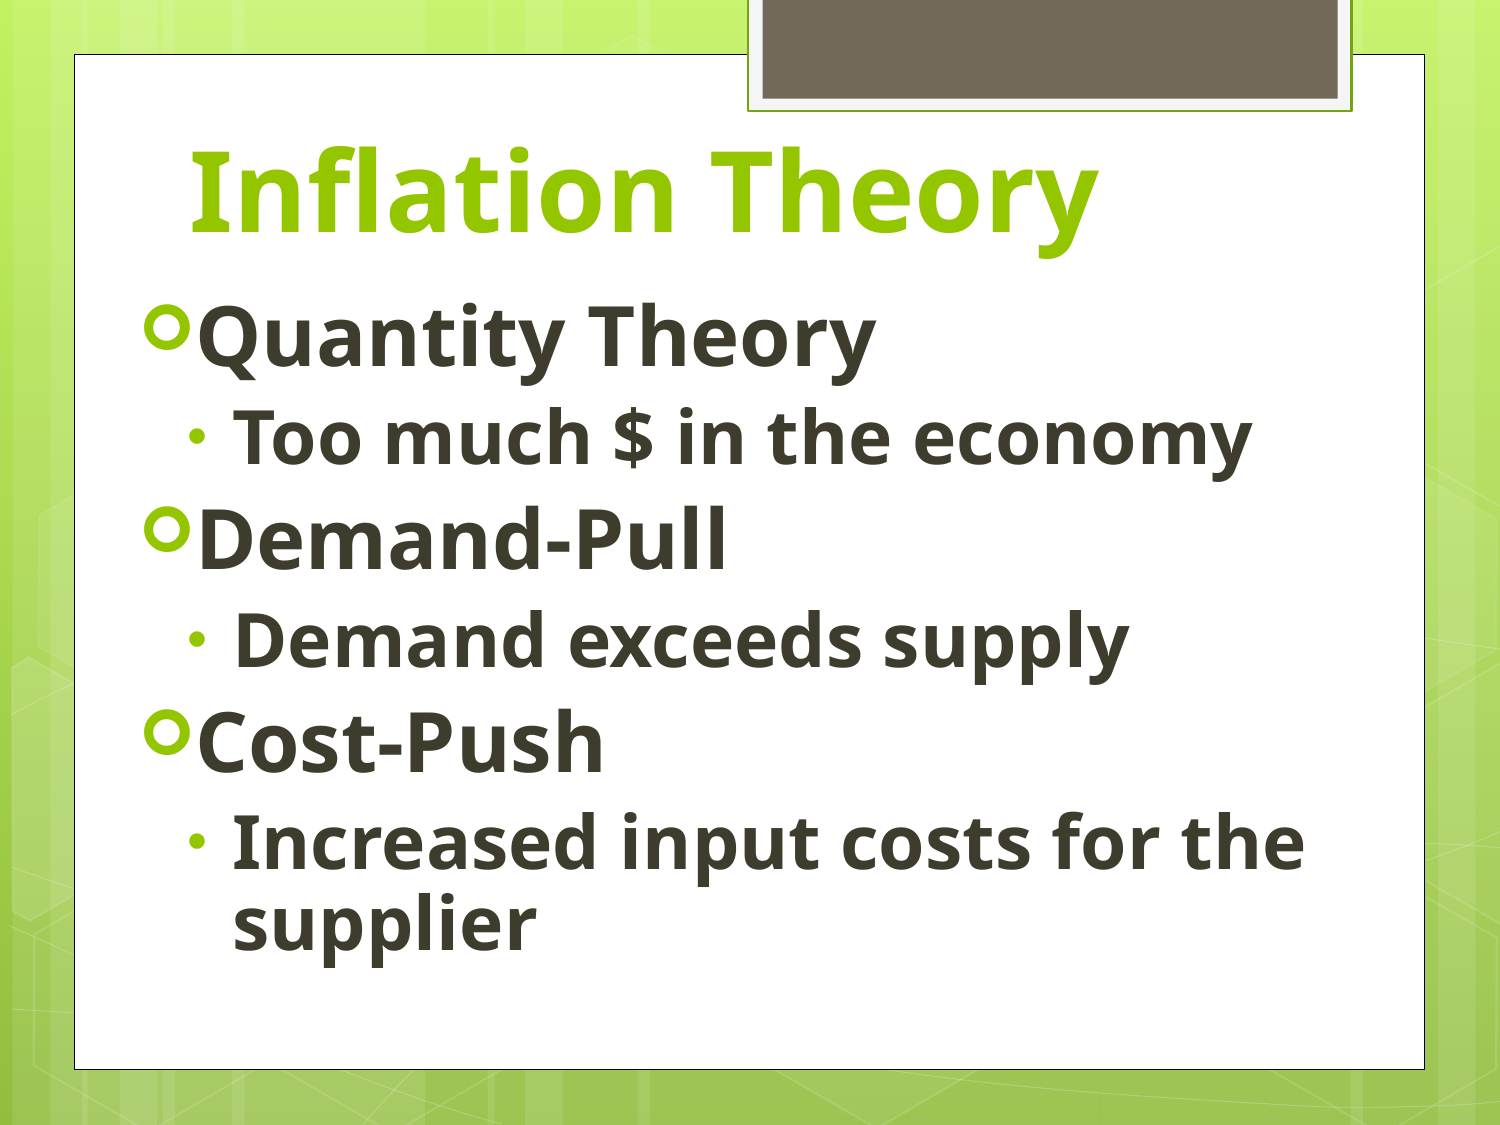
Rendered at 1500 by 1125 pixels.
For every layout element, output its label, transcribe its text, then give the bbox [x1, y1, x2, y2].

title Inflation Theory [174, 75, 1328, 263]
list Quantity Theory Too much $ in the economy Demand-Pull Demand exceeds supply Cost-Push Increased input costs for the supplier [112, 287, 1388, 1000]
